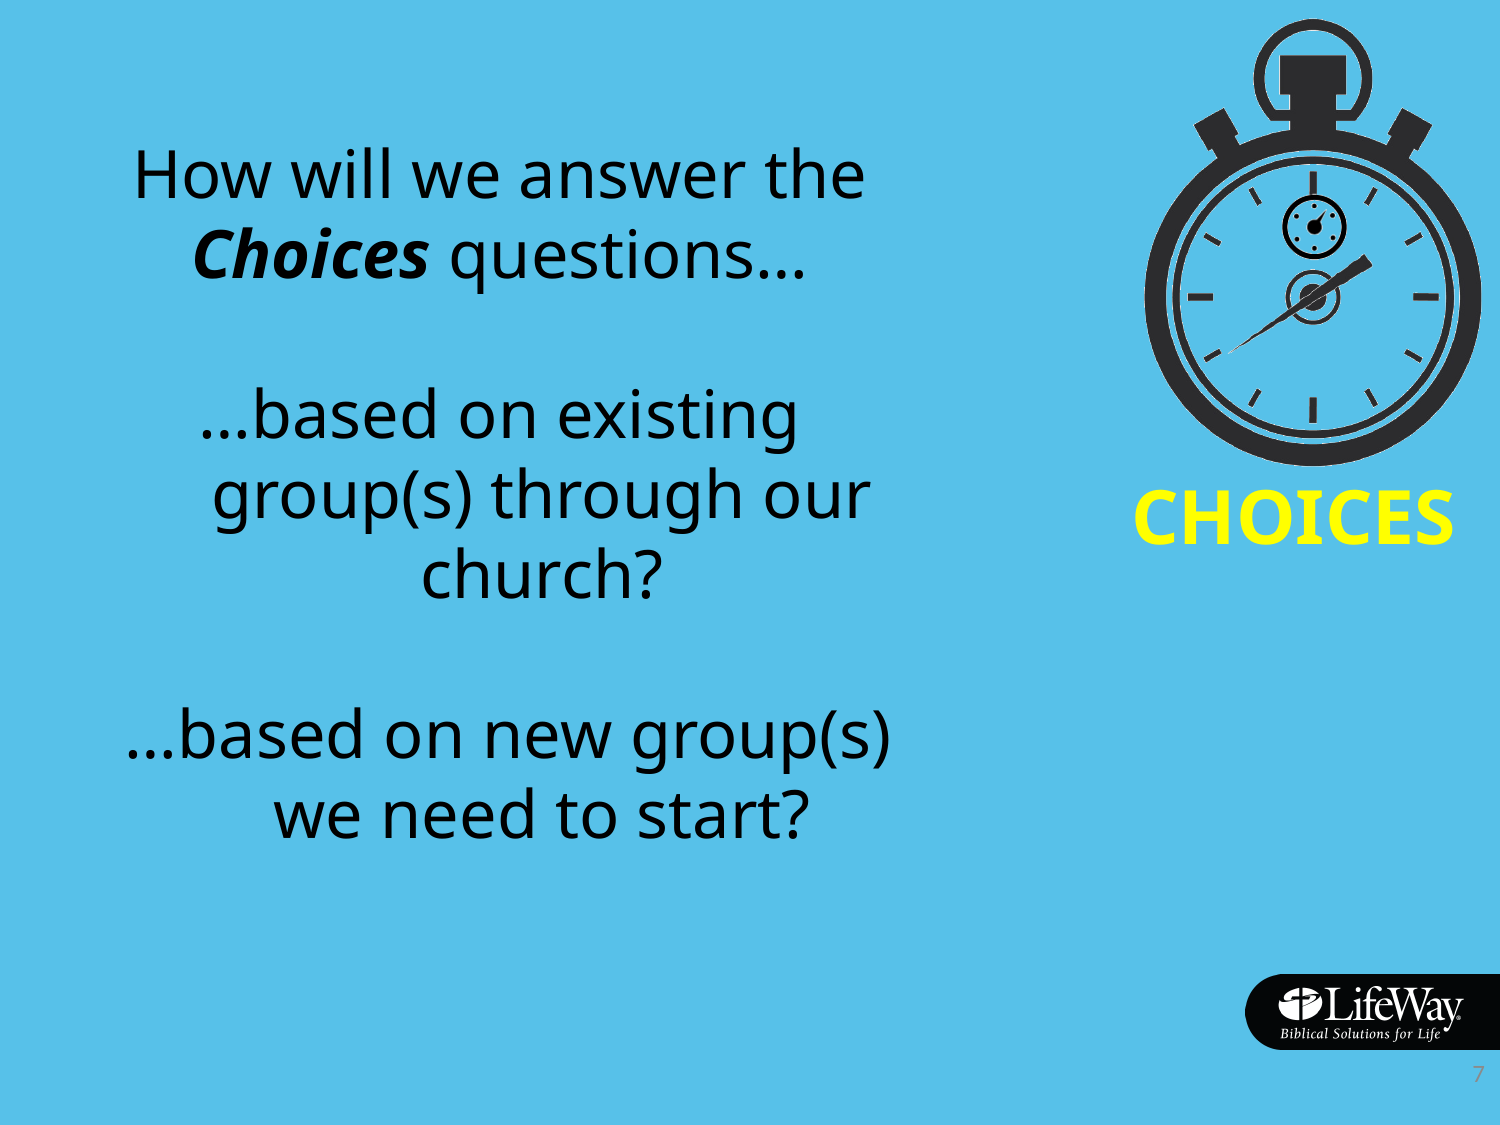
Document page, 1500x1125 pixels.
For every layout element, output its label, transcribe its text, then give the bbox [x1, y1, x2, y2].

slide_number 7 [1149, 1042, 1500, 1103]
text_box CHOICES [1062, 462, 1500, 568]
picture [1245, 974, 1500, 1051]
picture [1124, 0, 1500, 476]
text_box How will we answer the Choices questions… …based on existing group(s) through our church? …based on new group(s) we need to start? [75, 124, 925, 940]
